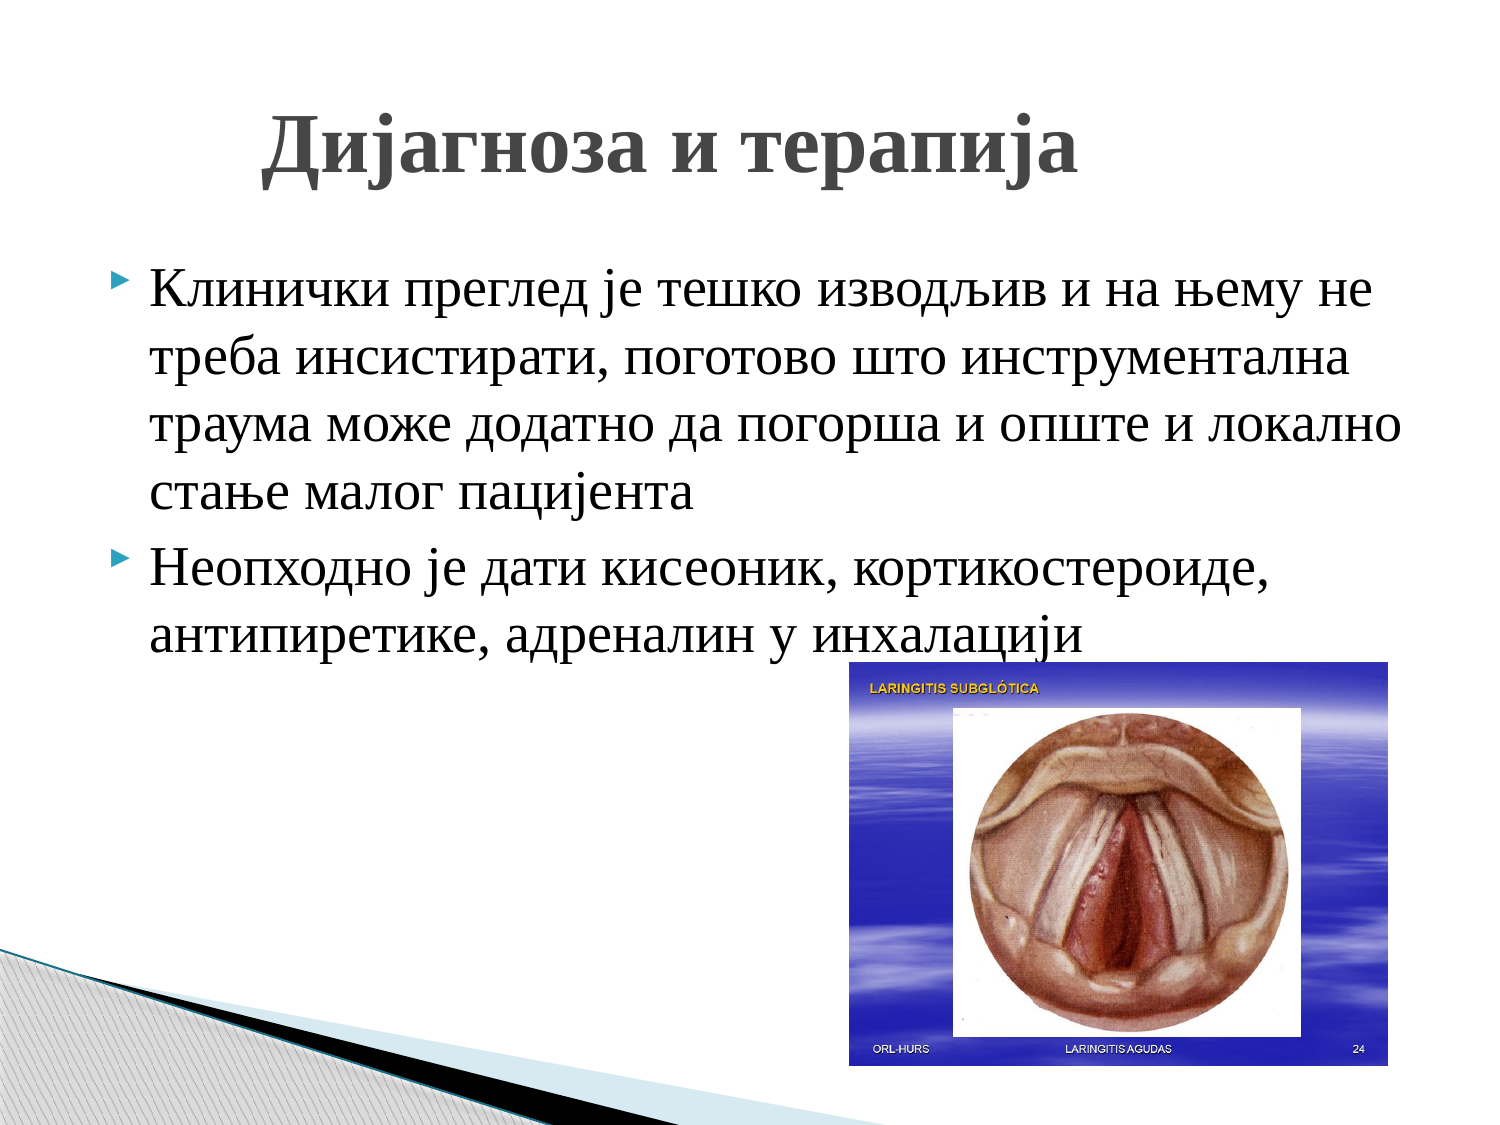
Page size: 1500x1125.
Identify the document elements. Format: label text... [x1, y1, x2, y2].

title Дијагноза и терапија [75, 45, 1425, 233]
list Клинички преглед је тешко изводљив и на њему не треба инсистирати, поготово што инструментална траума може додатно да погорша и опште и локално стање малог пацијента Неопходно је дати кисеоник, кортикостероиде, антипиретике, адреналин у инхалацији [74, 242, 1426, 986]
picture [849, 662, 1388, 1066]
